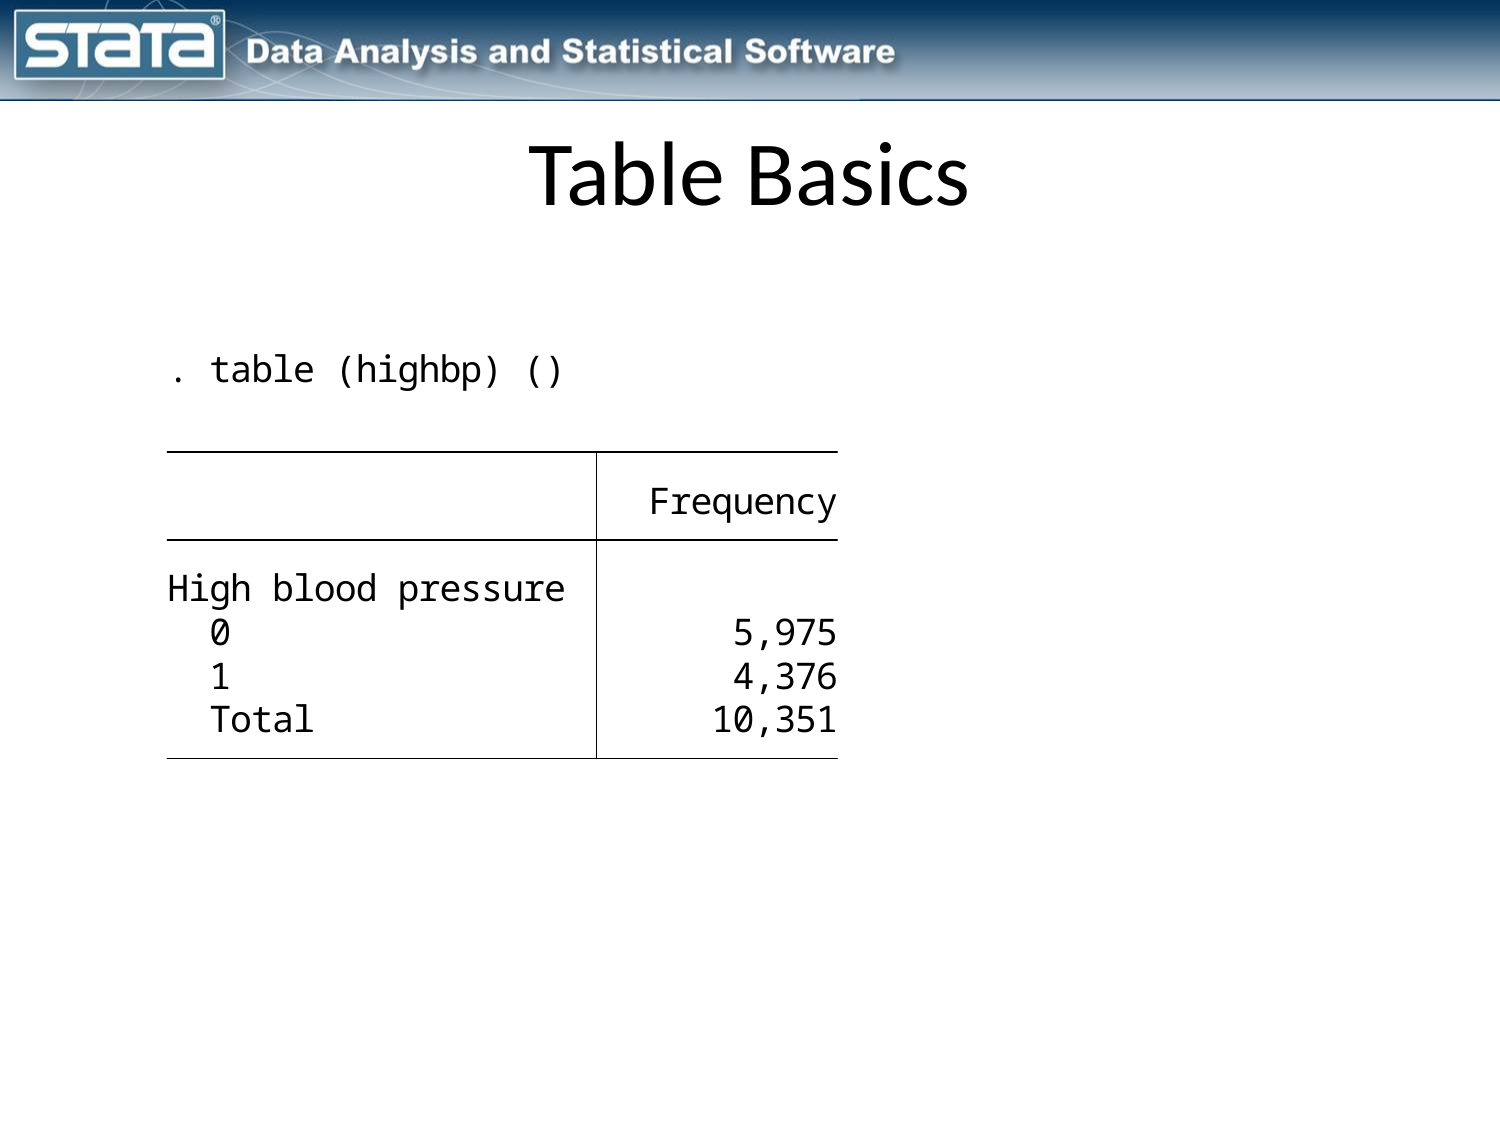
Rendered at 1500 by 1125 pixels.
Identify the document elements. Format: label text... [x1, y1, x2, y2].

picture [0, 0, 1500, 102]
picture [149, 343, 899, 782]
title Table Basics [0, 108, 1500, 238]
